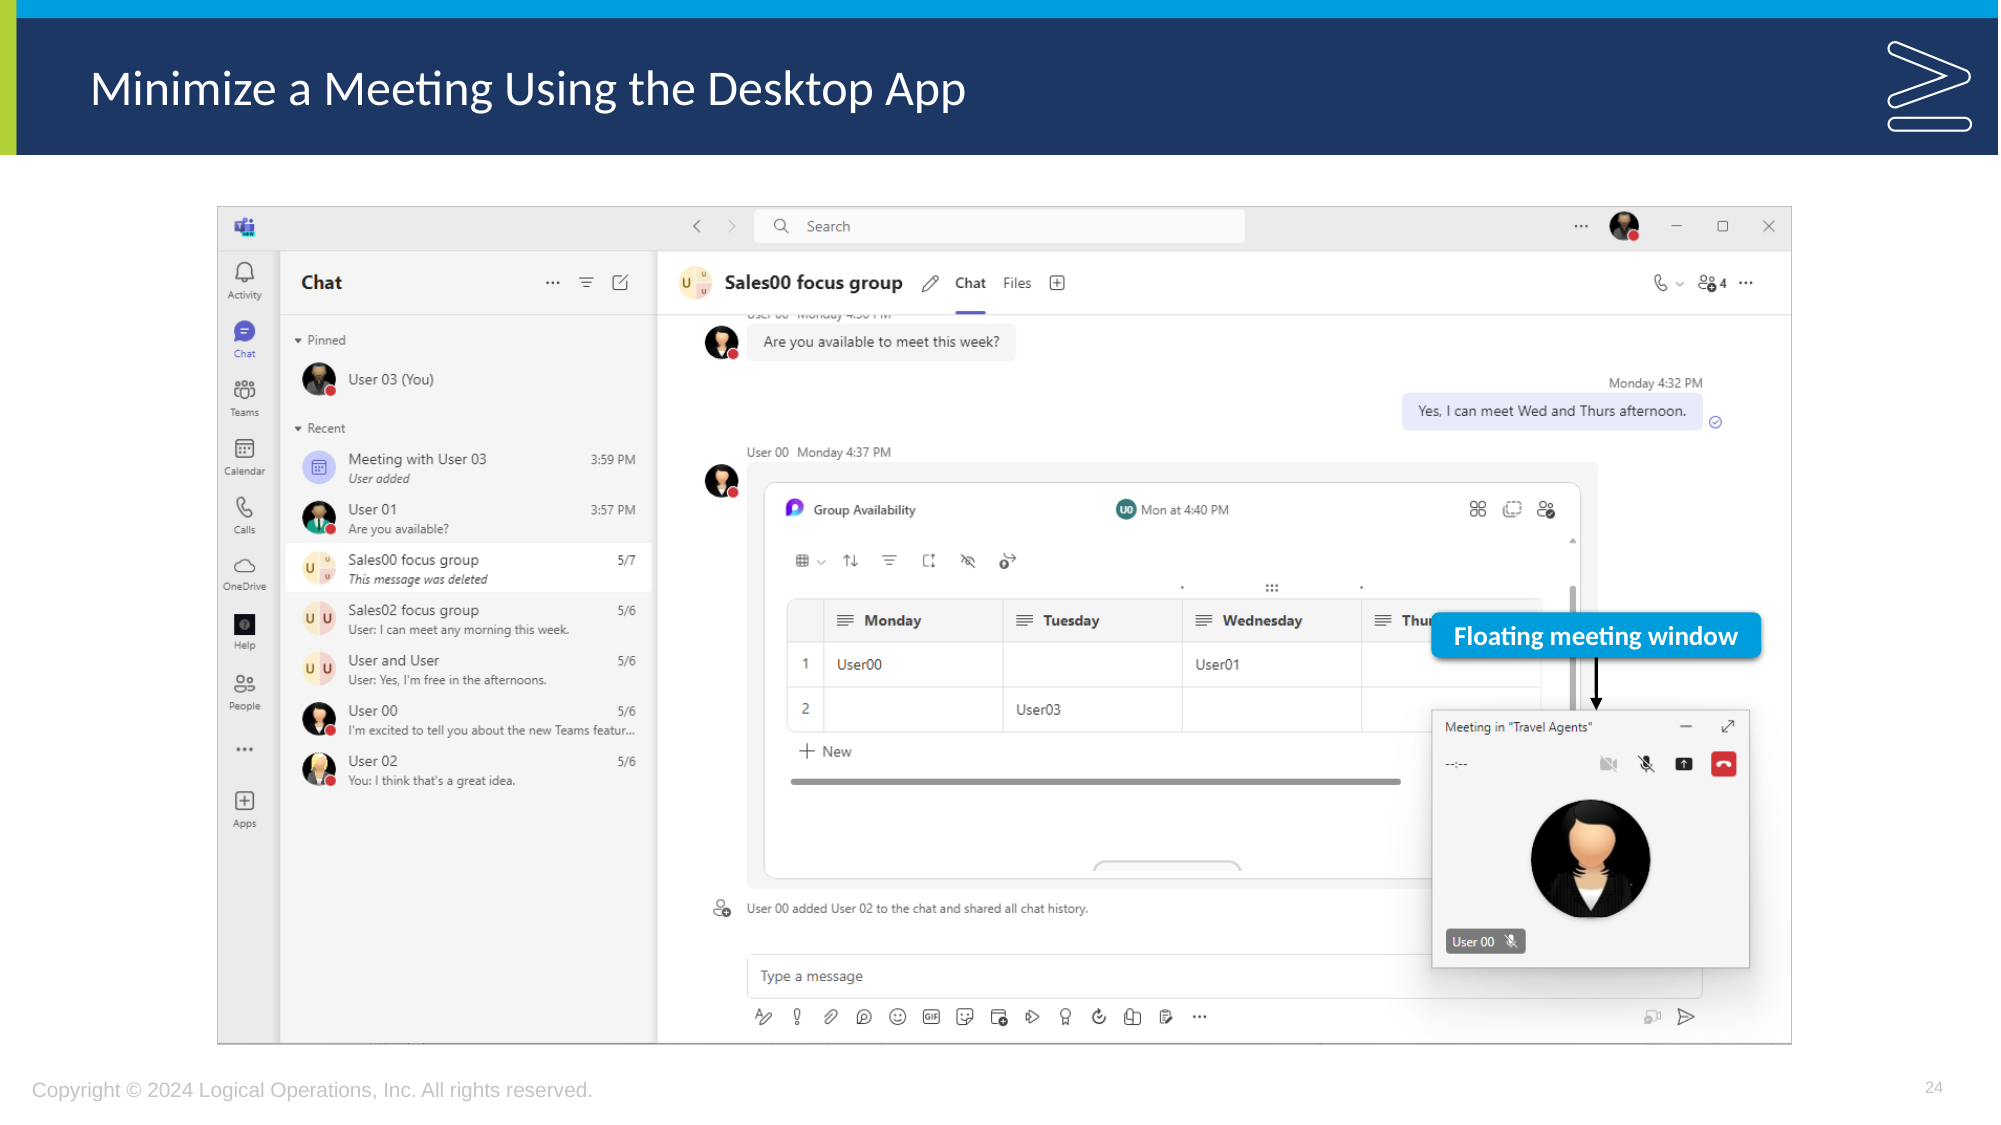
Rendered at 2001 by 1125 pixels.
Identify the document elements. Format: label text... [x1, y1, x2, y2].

slide_number 24 [1491, 1057, 1959, 1118]
title Minimize a Meeting Using the Desktop App [74, 16, 1850, 155]
picture [1850, 19, 1998, 155]
picture [0, 0, 74, 155]
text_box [217, 206, 1792, 1045]
